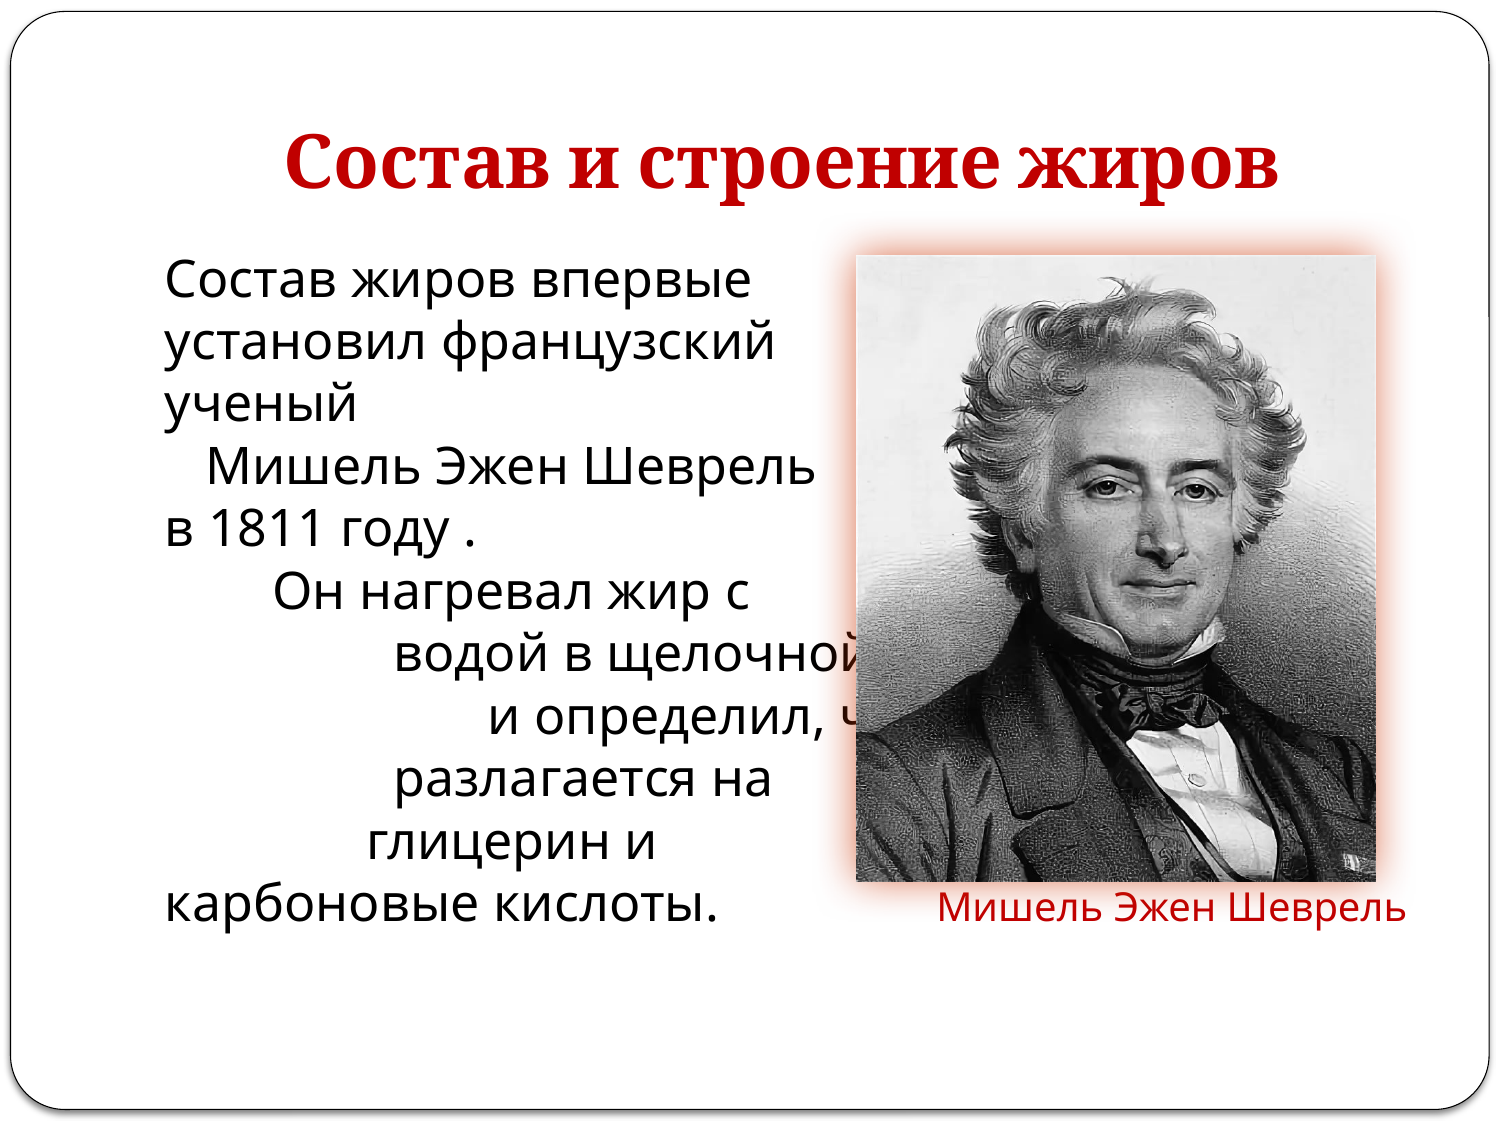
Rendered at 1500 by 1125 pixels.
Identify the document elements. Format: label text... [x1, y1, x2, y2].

picture [856, 255, 1377, 882]
list Состав жиров впервые установил французский ученый Мишель Эжен Шеврель в 1811 году . Он нагревал жир с водой в щелочной среде и определил, что жир разлагается на глицерин и карбоновые кислоты. Мишель Эжен Шеврель [150, 237, 1425, 988]
title Состав и строение жиров [144, 31, 1420, 219]
